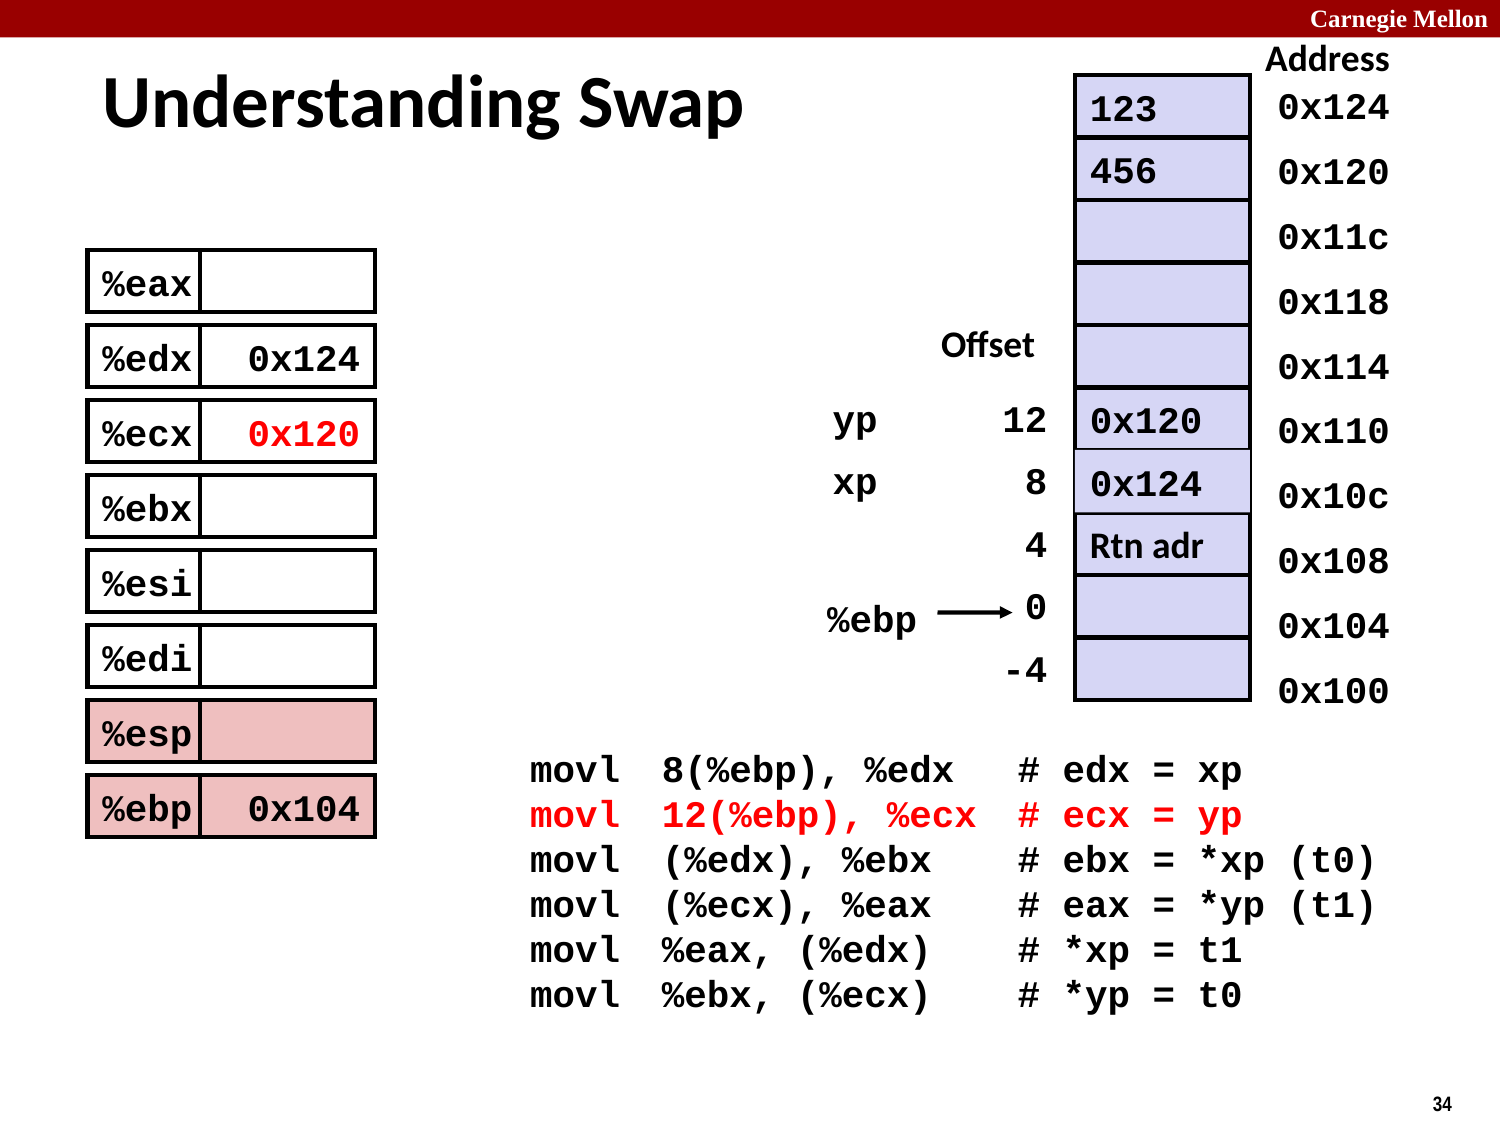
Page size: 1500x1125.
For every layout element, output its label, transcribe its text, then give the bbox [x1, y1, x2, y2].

text_box 0x120 [1074, 388, 1250, 449]
text_box 0x124 [204, 324, 375, 388]
text_box 0x11c [1262, 204, 1463, 265]
text_box 0x100 [1262, 658, 1463, 719]
text_box Rtn adr [1074, 513, 1250, 574]
text_box Offset [926, 312, 1050, 373]
text_box [1074, 637, 1250, 700]
text_box 0x108 [1262, 528, 1463, 589]
text_box 123 [1074, 74, 1250, 137]
title Understanding Swap [87, 49, 1134, 145]
text_box [1074, 199, 1250, 262]
text_box 0x110 [1262, 399, 1463, 459]
text_box [201, 249, 375, 313]
text_box 0x118 [1262, 269, 1463, 330]
text_box [1074, 262, 1250, 324]
text_box xp [825, 449, 933, 510]
text_box [204, 699, 375, 763]
text_box 4 [987, 512, 1085, 573]
text_box 0x104 [204, 774, 375, 838]
text_box 0 [987, 574, 1085, 635]
text_box 456 [1074, 137, 1250, 199]
text_box -4 [987, 637, 1085, 698]
text_box 0x124 [1262, 74, 1463, 135]
text_box [1074, 324, 1250, 388]
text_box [87, 249, 201, 838]
text_box 0x120 [204, 399, 375, 463]
text_box %ebp [812, 587, 933, 648]
text_box 8 [987, 449, 1074, 510]
text_box [204, 549, 375, 613]
text_box 0x124 [1074, 449, 1250, 513]
text_box 12 [987, 387, 1085, 448]
text_box [204, 474, 375, 538]
text_box movl 8(%ebp), %edx # edx = xp movl 12(%ebp), %ecx # ecx = yp movl (%edx), %ebx # ebx = *xp (t0) movl (%ecx), %eax # eax = *yp (t1) movl %eax, (%edx) # *xp = t1 movl %ebx, (%ecx) # *yp = t0 [449, 737, 1425, 1022]
text_box [204, 624, 375, 688]
text_box [1074, 574, 1250, 637]
text_box yp [825, 387, 933, 448]
text_box Address [1250, 26, 1405, 87]
text_box 0x120 [1262, 139, 1463, 200]
text_box 0x104 [1262, 593, 1463, 654]
text_box 0x114 [1262, 334, 1463, 395]
text_box 0x10c [1262, 463, 1463, 524]
